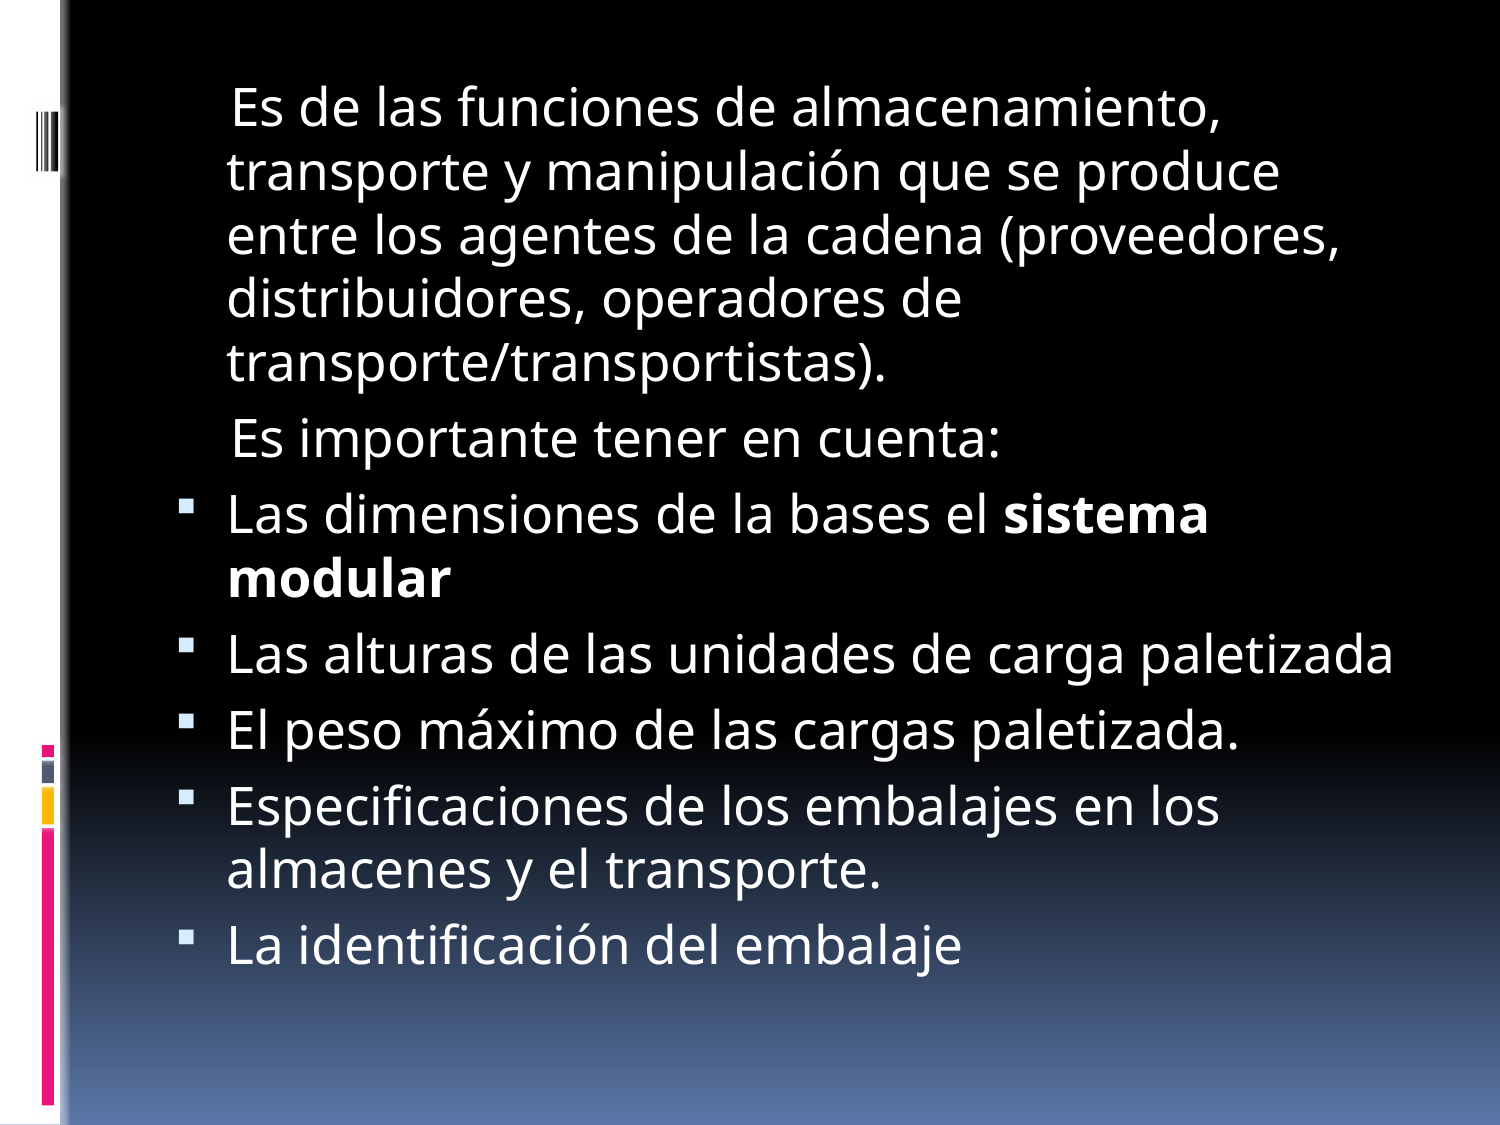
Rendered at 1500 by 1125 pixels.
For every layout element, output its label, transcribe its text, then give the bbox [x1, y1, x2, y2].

list Es de las funciones de almacenamiento, transporte y manipulación que se produce entre los agentes de la cadena (proveedores, distribuidores, operadores de transporte/transportistas). Es importante tener en cuenta: Las dimensiones de la bases el sistema modular Las alturas de las unidades de carga paletizada El peso máximo de las cargas paletizada. Especificaciones de los embalajes en los almacenes y el transporte. La identificación del embalaje [150, 66, 1425, 1043]
